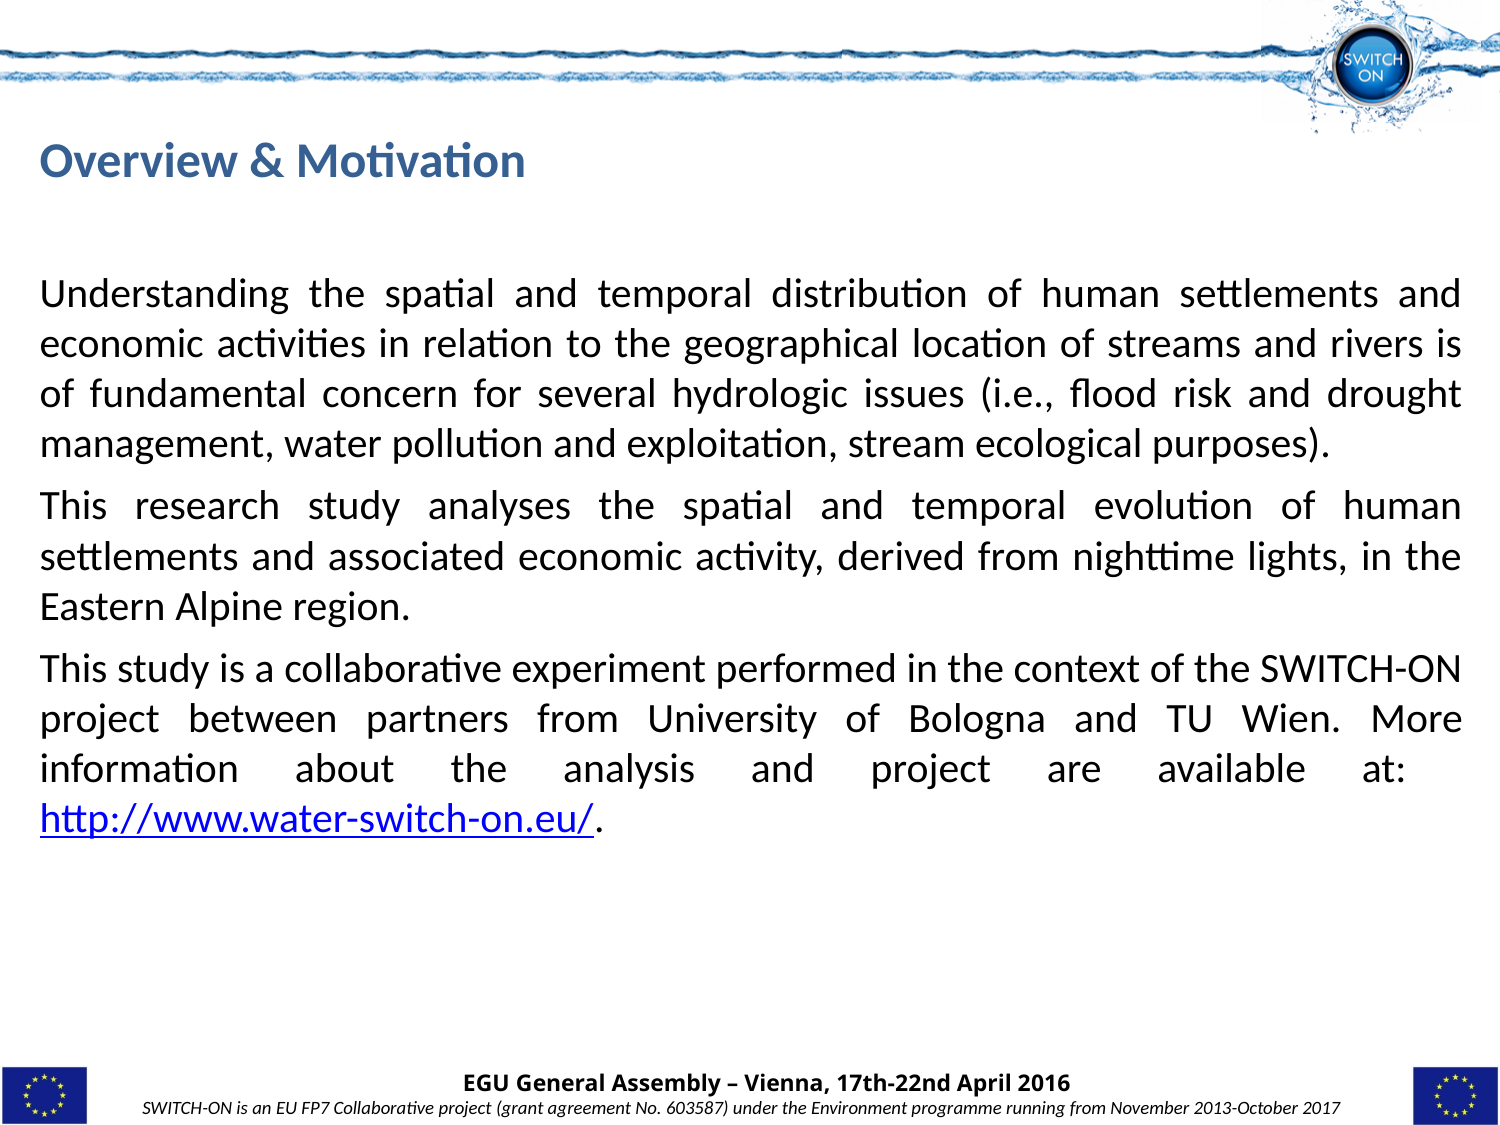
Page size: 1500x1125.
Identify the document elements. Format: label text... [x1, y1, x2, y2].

text_box Overview & Motivation [24, 149, 1476, 196]
picture [0, 0, 1500, 140]
text_box EGU General Assembly – Vienna, 17th-22nd April 2016 SWITCH-ON is an EU FP7 Collaborative project (grant agreement No. 603587) under the Environment programme running from November 2013-October 2017 [136, 1062, 1399, 1123]
text_box Understanding the spatial and temporal distribution of human settlements and economic activities in relation to the geographical location of streams and rivers is of fundamental concern for several hydrologic issues (i.e., flood risk and drought management, water pollution and exploitation, stream ecological purposes). This research study analyses the spatial and temporal evolution of human settlements and associated economic activity, derived from nighttime lights, in the Eastern Alpine region. This study is a collaborative experiment performed in the context of the SWITCH-ON project between partners from University of Bologna and TU Wien. More information about the analysis and project are available at: http://www.water-switch-on.eu/. [24, 258, 1478, 849]
picture [0, 1065, 88, 1125]
picture [1410, 1065, 1499, 1125]
